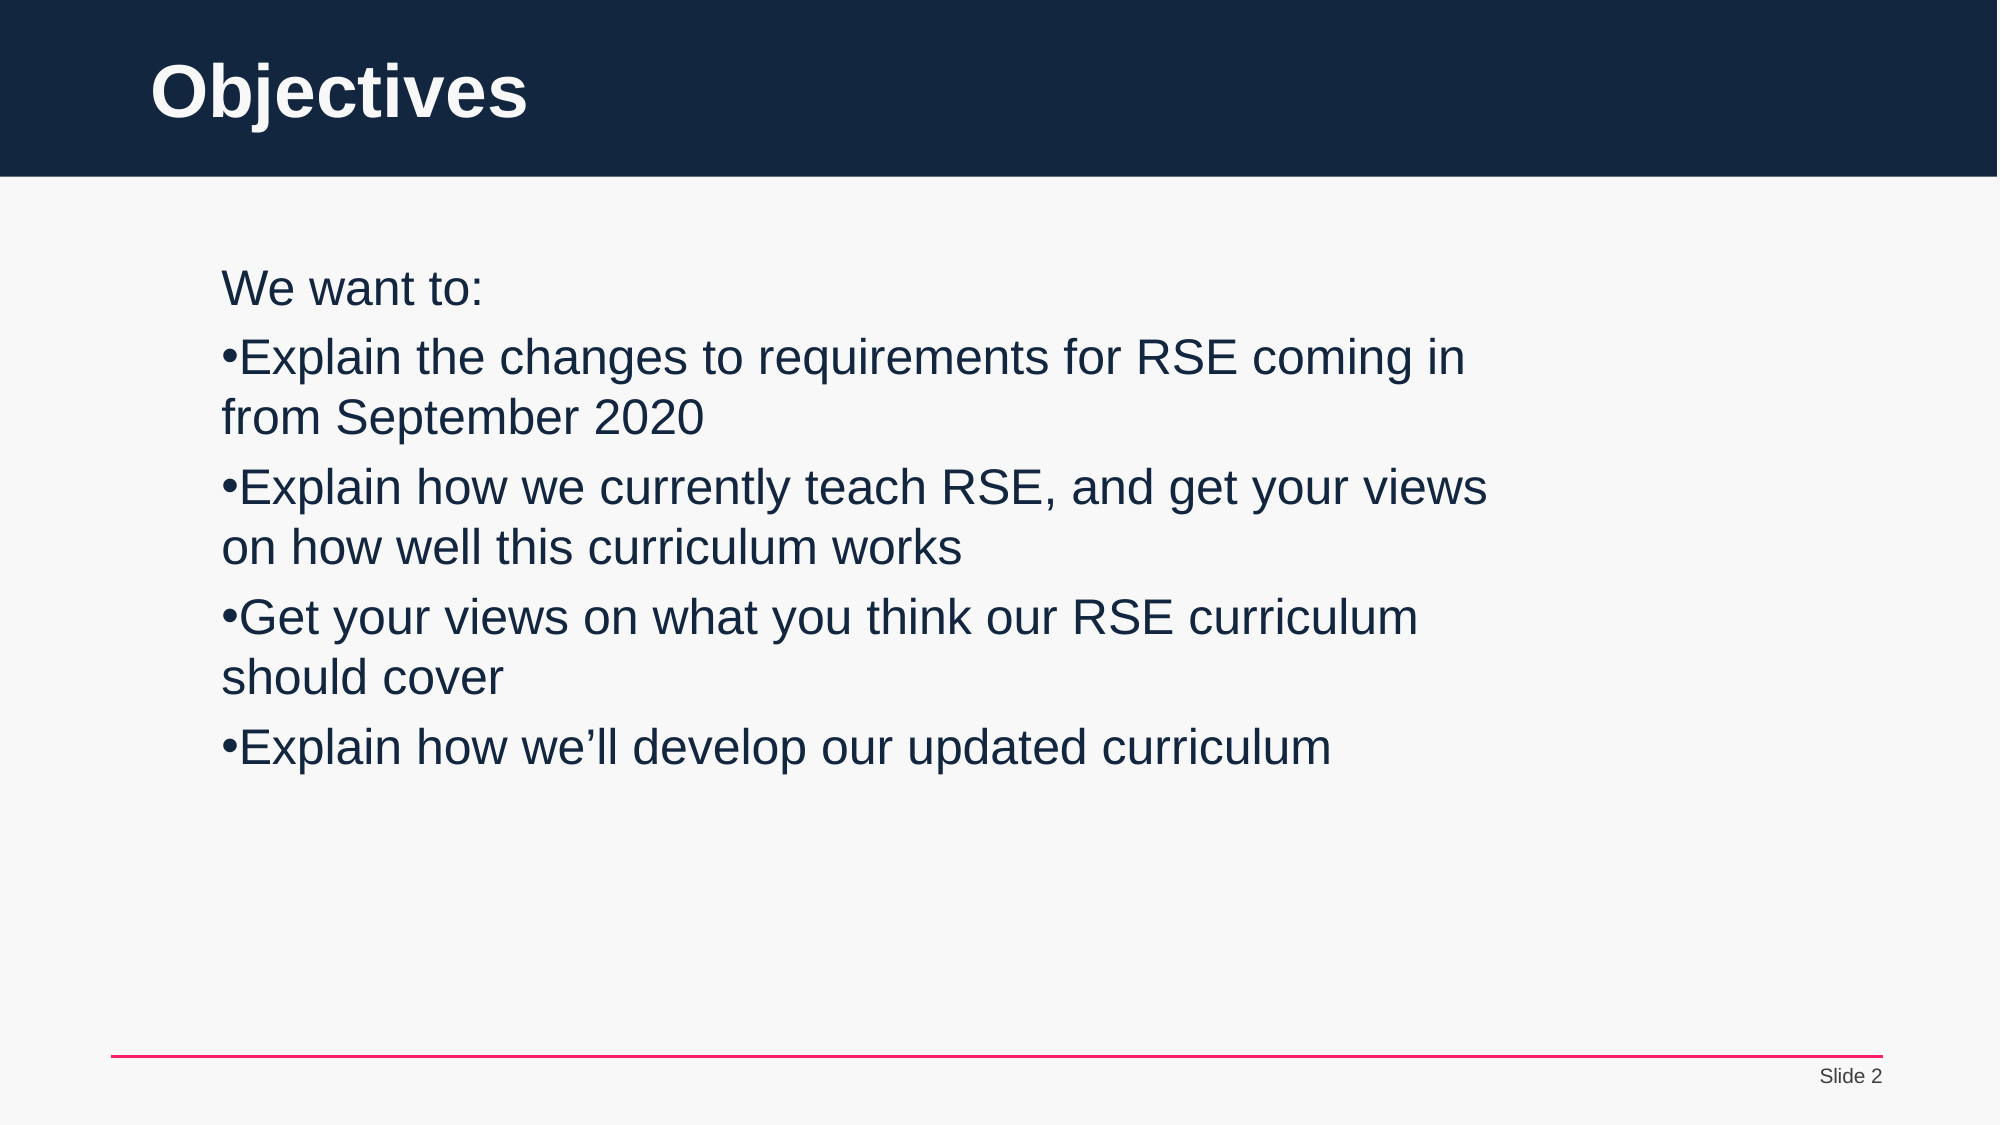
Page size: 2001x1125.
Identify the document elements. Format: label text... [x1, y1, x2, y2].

list We want to: Explain the changes to requirements for RSE coming in from September 2020 Explain how we currently teach RSE, and get your views on how well this curriculum works Get your views on what you think our RSE curriculum should cover Explain how we’ll develop our updated curriculum [206, 247, 1535, 916]
text_box Slide ‹#› [1637, 1056, 1883, 1092]
title Objectives [150, 15, 1479, 168]
